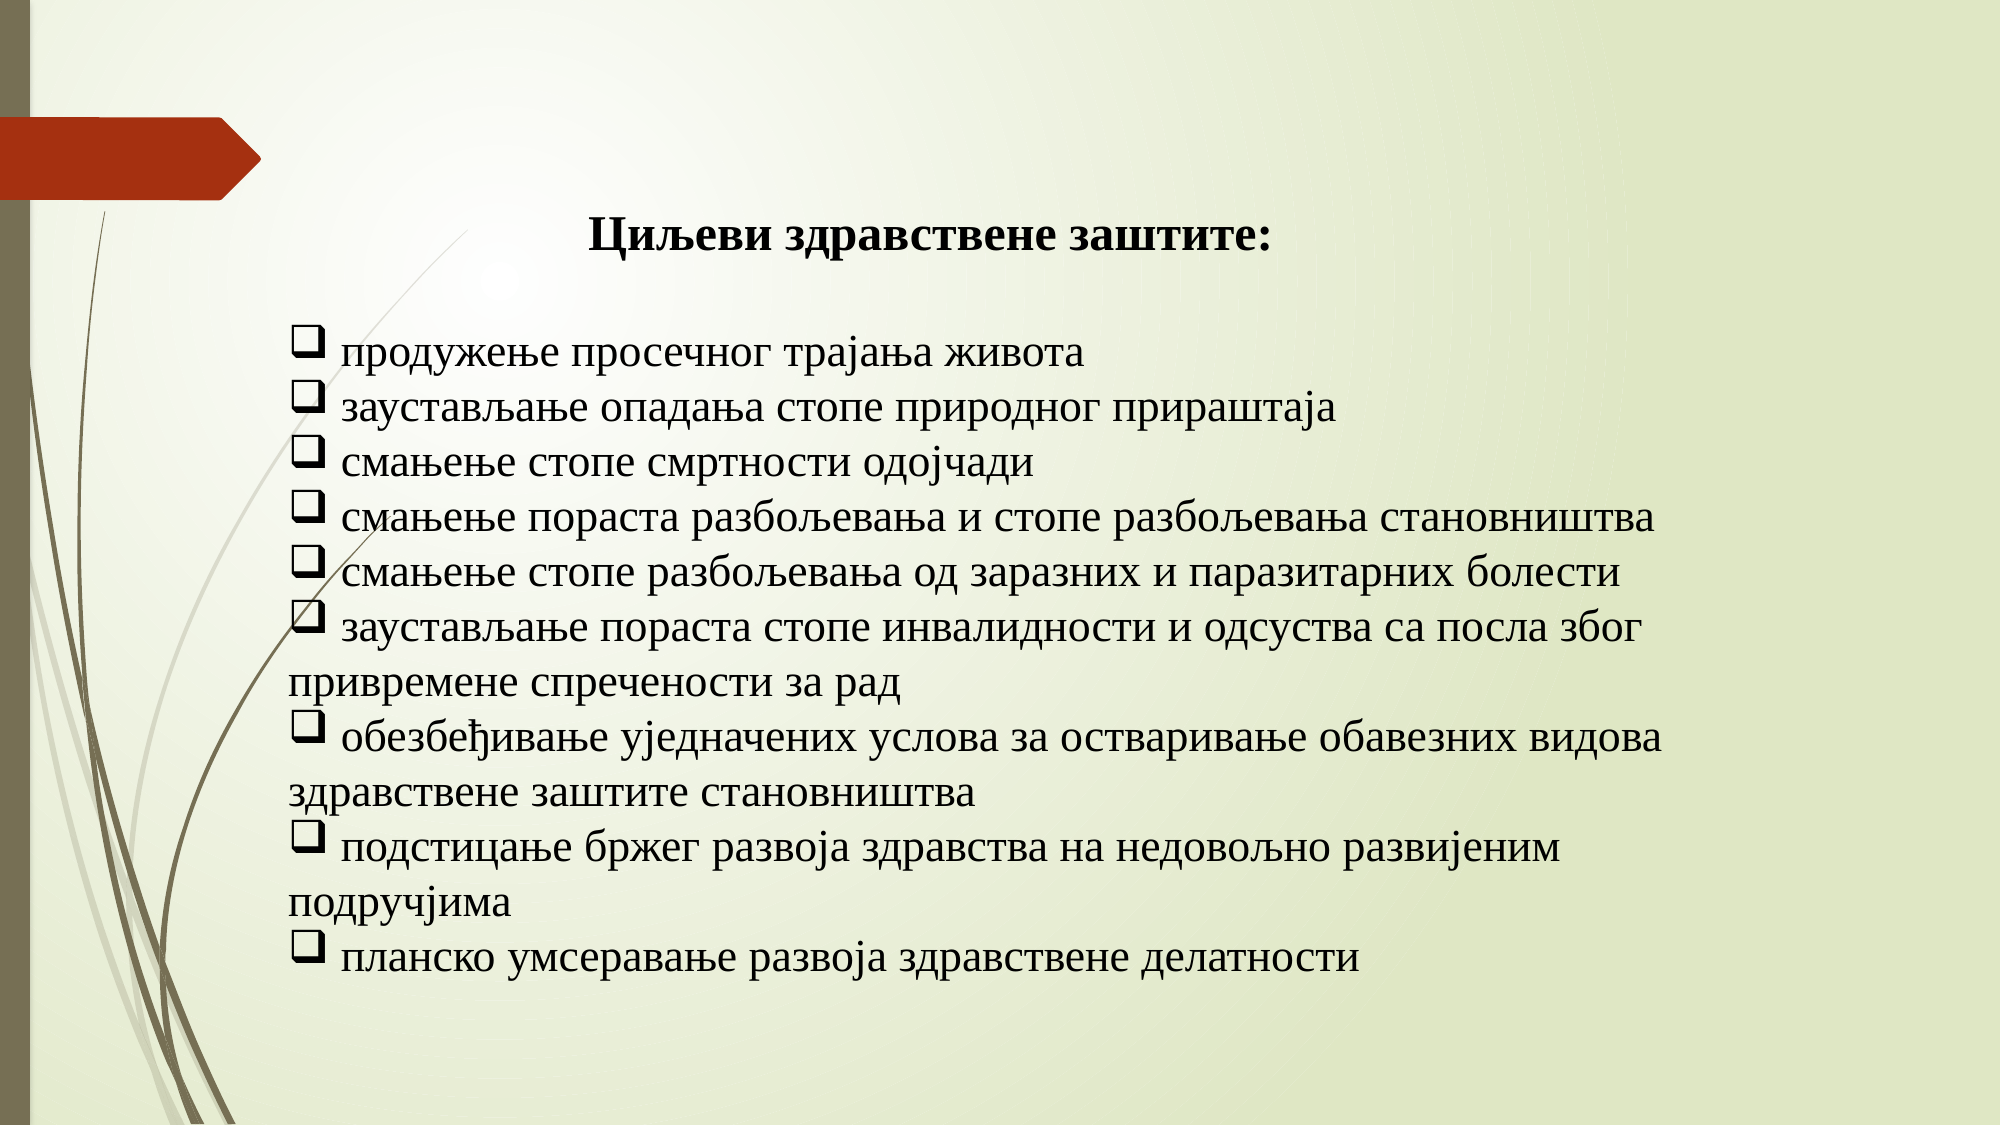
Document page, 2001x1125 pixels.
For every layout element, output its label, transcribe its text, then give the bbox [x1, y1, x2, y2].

text_box Циљеви здравствене заштите: продужење просечног трајања живота заустављање опадања стопе природног прираштаја смањење стопе смртности одојчади смањење пораста разбољевања и стопе разбољевања становништва смањење стопе разбољевања од заразних и паразитарних болести заустављање пораста стопе инвалидности и одсуства са посла због привремене спречености за рад обезбеђивање уједначених услова за остваривање обавезних видова здравствене заштите становништва подстицање бржег развоја здравства на недовољно развијеним подручјима планско умсеравање развоја здравствене делатности [273, 199, 1750, 1032]
